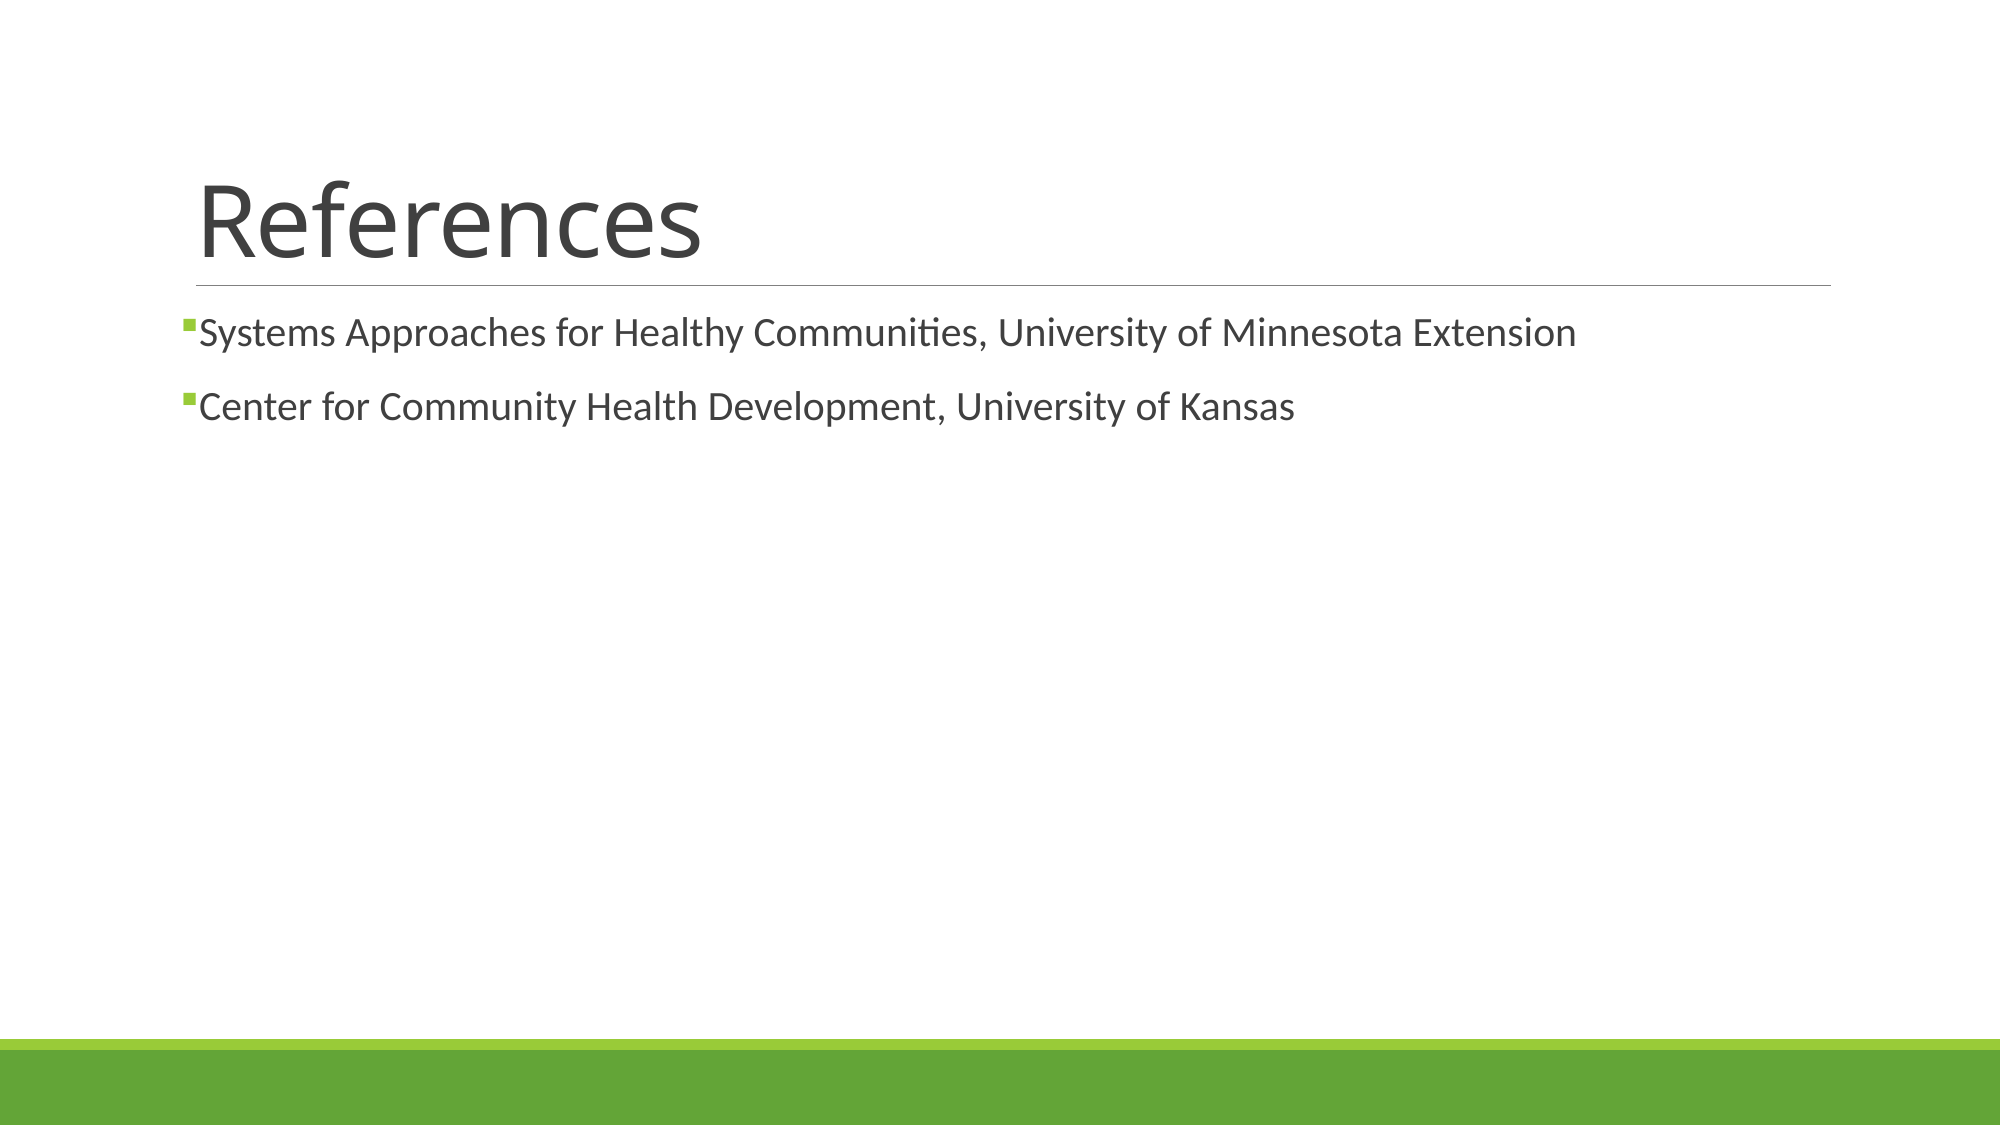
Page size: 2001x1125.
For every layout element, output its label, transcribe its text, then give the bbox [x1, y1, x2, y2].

list Systems Approaches for Healthy Communities, University of Minnesota Extension Center for Community Health Development, University of Kansas [180, 302, 1830, 963]
title References [180, 47, 1830, 285]
